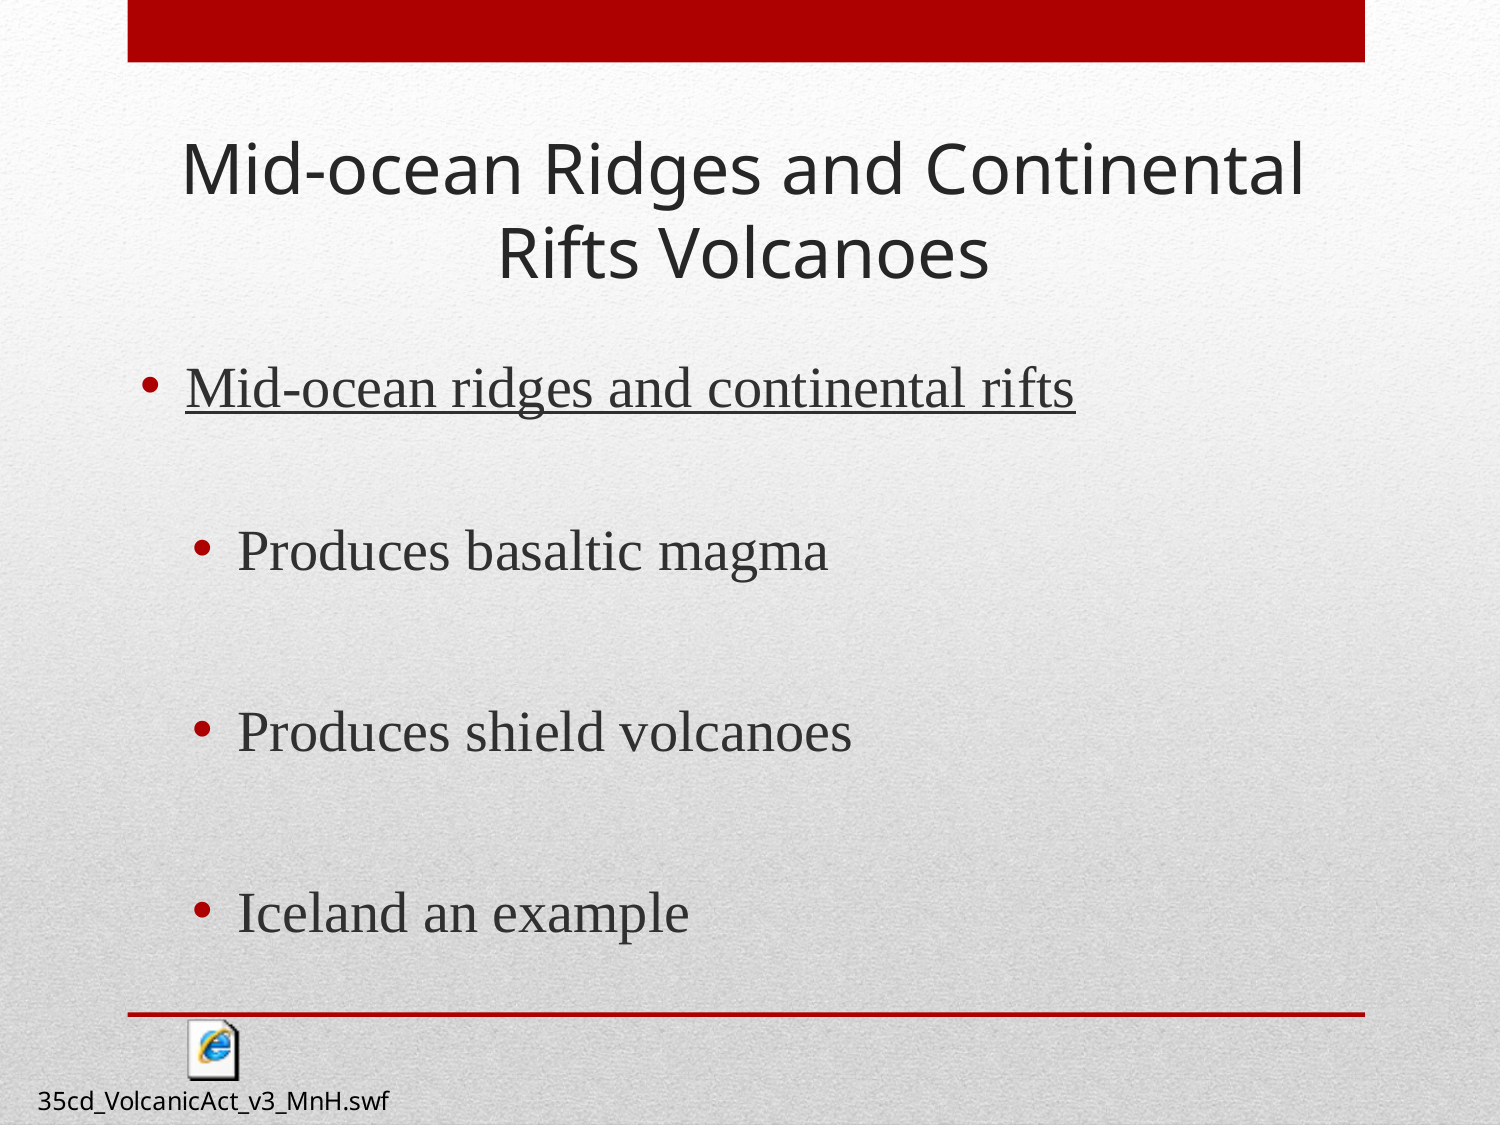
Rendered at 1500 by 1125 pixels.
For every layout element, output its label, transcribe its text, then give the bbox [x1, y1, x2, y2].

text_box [0, 1011, 428, 1125]
list Mid-ocean ridges and continental rifts Produces basaltic magma Produces shield volcanoes Iceland an example [125, 275, 1363, 1019]
title Mid-ocean Ridges and Continental Rifts Volcanoes [99, 112, 1388, 300]
